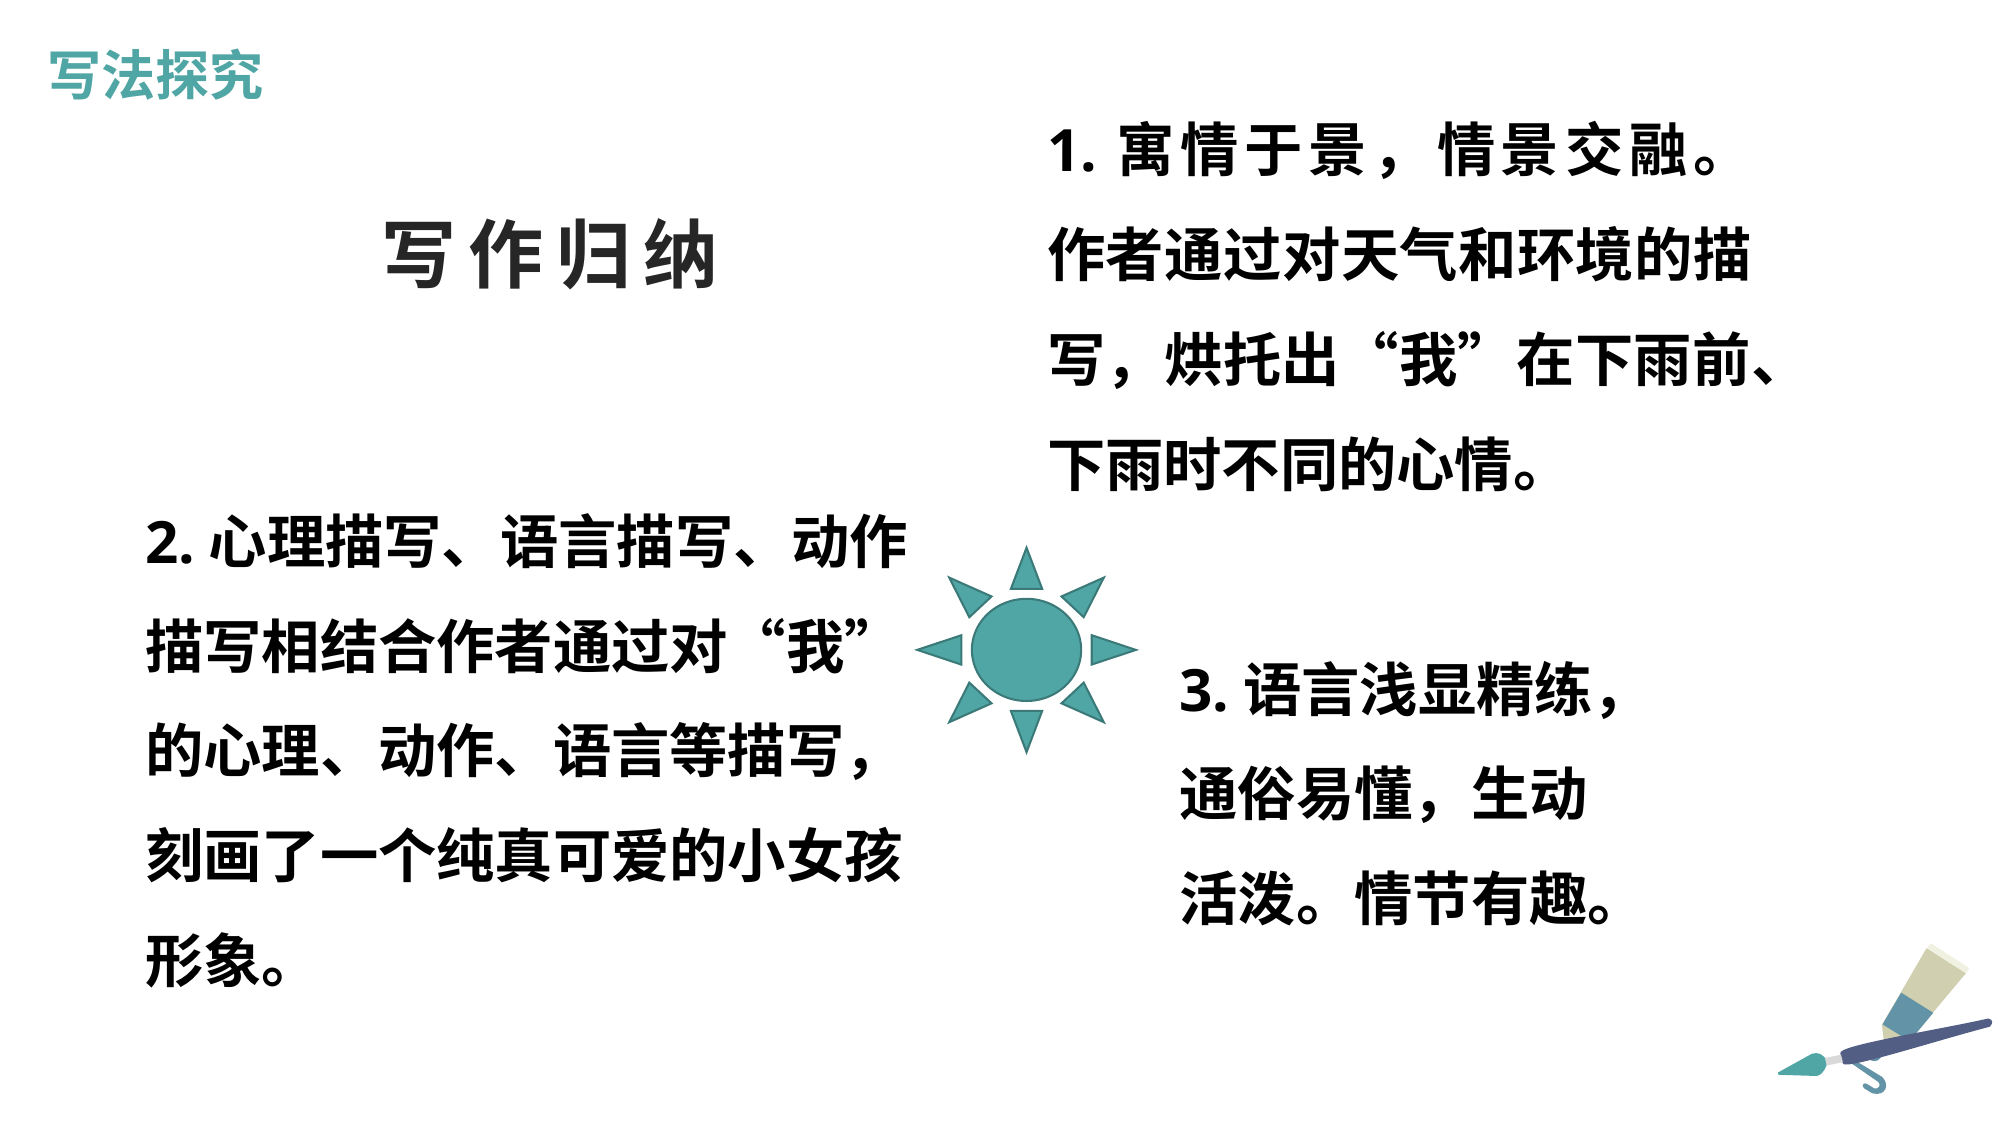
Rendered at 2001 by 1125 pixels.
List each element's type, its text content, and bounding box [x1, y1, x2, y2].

text_box [1059, 575, 1107, 619]
text_box [1059, 680, 1107, 725]
text_box 写作归纳 [366, 227, 734, 305]
text_box 3.语言浅显精练，通俗易懂，生动活泼。情节有趣。 [1164, 610, 1634, 940]
text_box [947, 680, 994, 725]
text_box 写法探究 [32, 33, 347, 114]
text_box [1009, 544, 1044, 590]
text_box 2.心理描写、语言描写、动作描写相结合作者通过对“我”的心理、动作、语言等描写，刻画了一个纯真可爱的小女孩形象。 [130, 462, 969, 1002]
text_box 1.寓情于景，情景交融。作者通过对天气和环境的描写，烘托出“我”在下雨前、下雨时不同的心情。 [1032, 71, 1767, 506]
text_box [1009, 709, 1044, 756]
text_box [1811, 945, 1974, 1125]
text_box [913, 633, 963, 666]
text_box [947, 575, 994, 619]
text_box [1090, 633, 1140, 666]
text_box [970, 597, 1083, 703]
